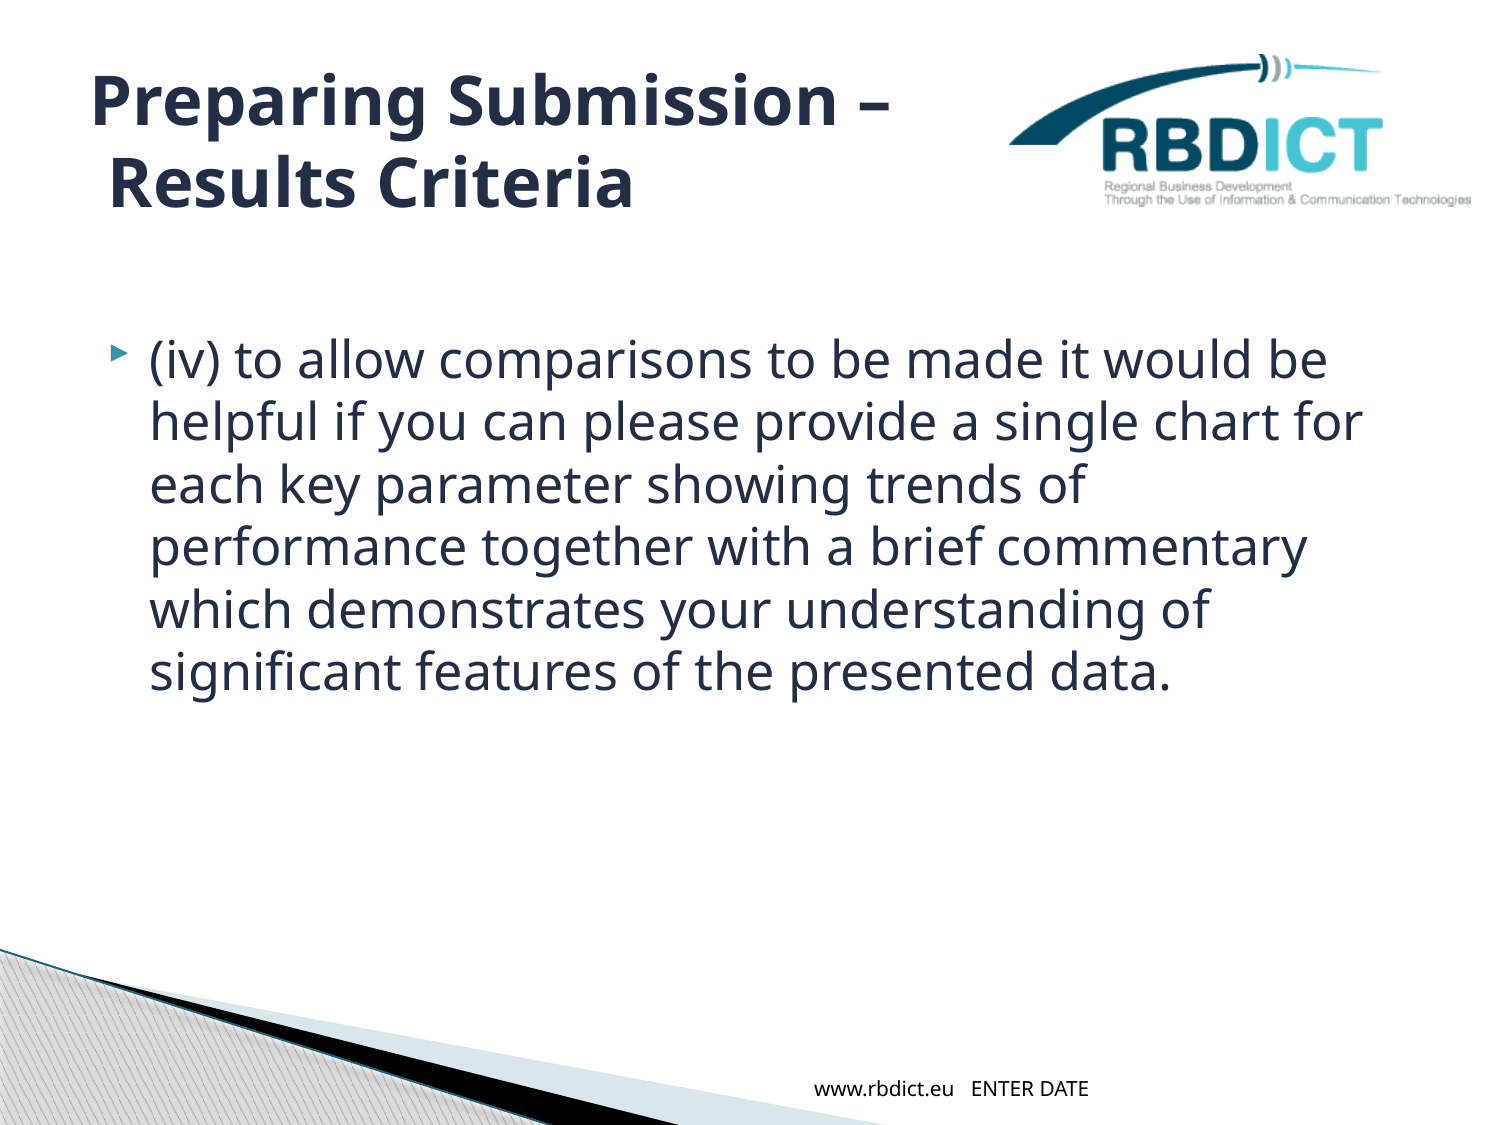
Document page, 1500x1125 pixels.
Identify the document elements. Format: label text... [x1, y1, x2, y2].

footer www.rbdict.eu ENTER DATE [718, 1051, 1105, 1112]
title Preparing Submission – Results Criteria [75, 45, 1425, 233]
picture [1425, 54, 1471, 207]
list (iv) to allow comparisons to be made it would be helpful if you can please provide a single chart for each key parameter showing trends of performance together with a brief commentary which demonstrates your understanding of significant features of the presented data. [74, 242, 1426, 986]
